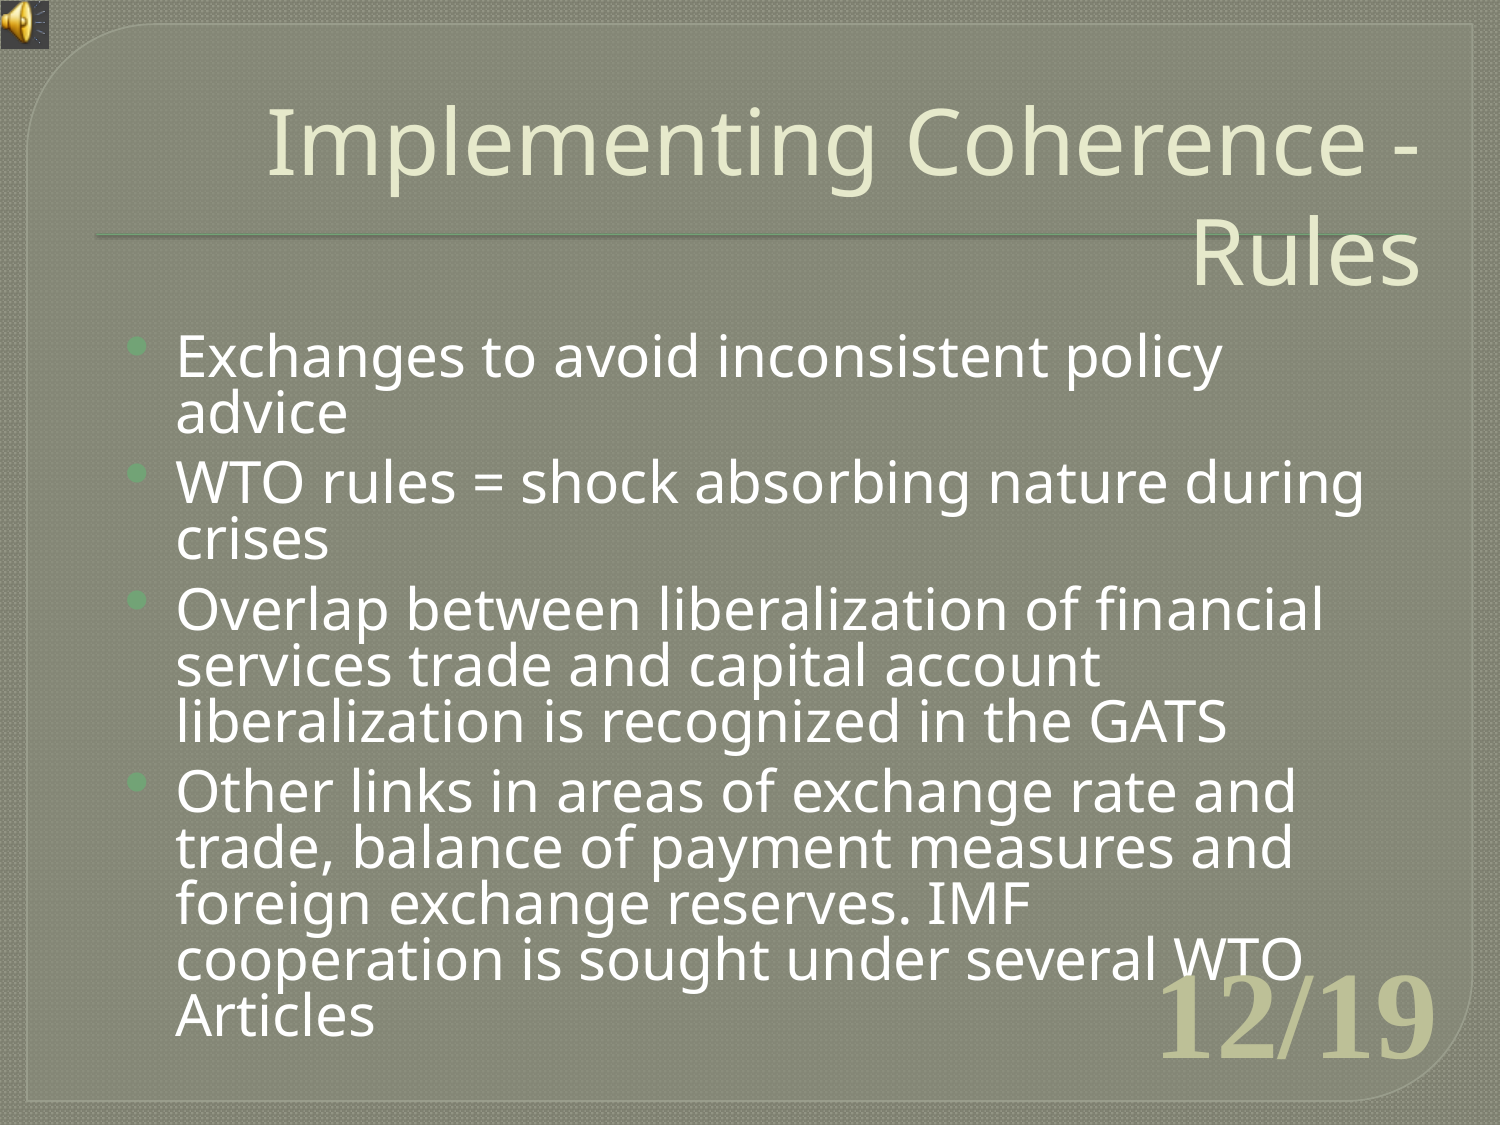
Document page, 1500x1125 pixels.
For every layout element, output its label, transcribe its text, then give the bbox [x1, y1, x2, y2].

picture [0, 0, 51, 51]
title Implementing Coherence - Rules [75, 76, 1438, 312]
list Exchanges to avoid inconsistent policy advice WTO rules = shock absorbing nature during crises Overlap between liberalization of financial services trade and capital account liberalization is recognized in the GATS Other links in areas of exchange rate and trade, balance of payment measures and foreign exchange reserves. IMF cooperation is sought under several WTO Articles [112, 324, 1388, 1015]
text_box 12/19 [902, 937, 1454, 1095]
